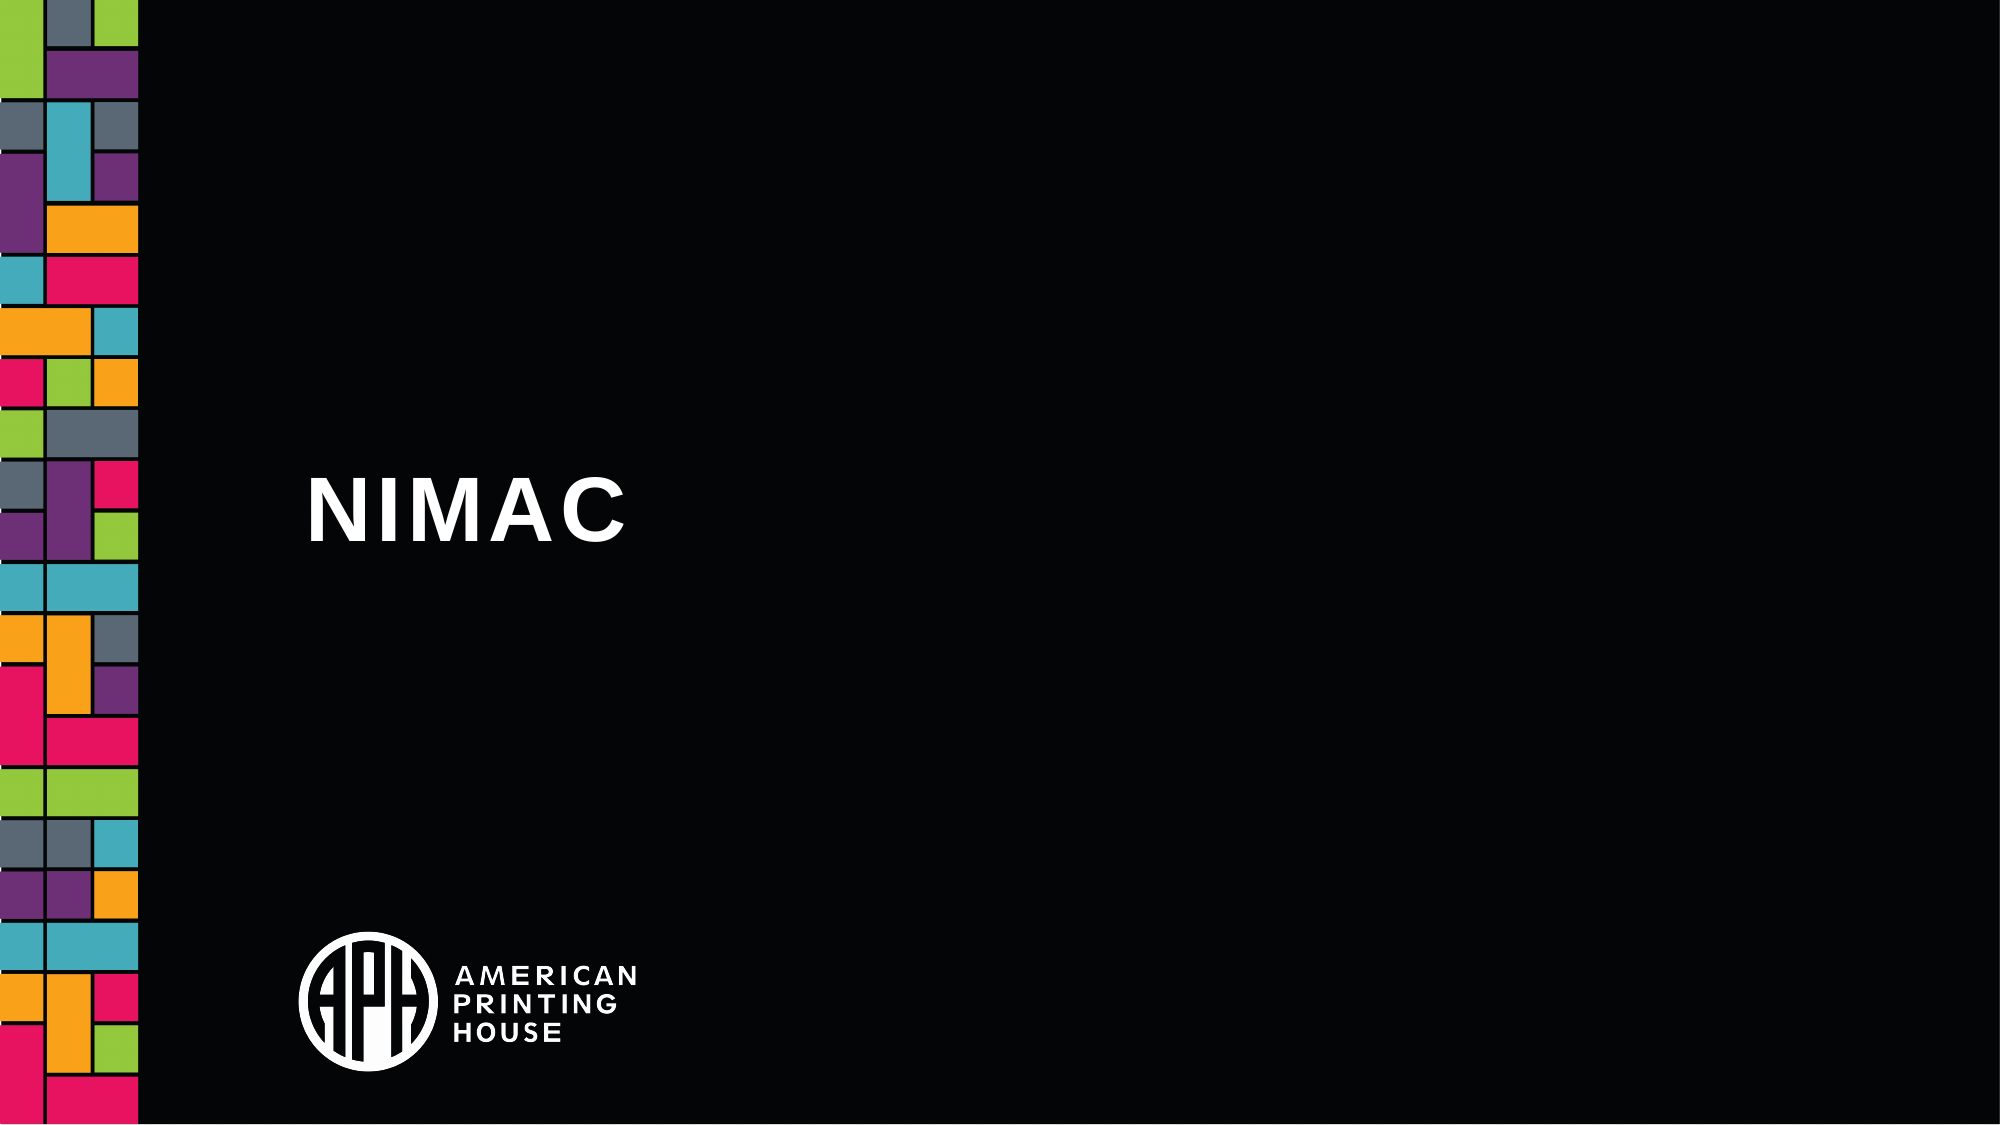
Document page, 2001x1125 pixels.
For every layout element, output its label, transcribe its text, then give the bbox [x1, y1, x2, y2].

title NIMAC [290, 454, 1736, 563]
picture [0, 0, 2001, 1125]
